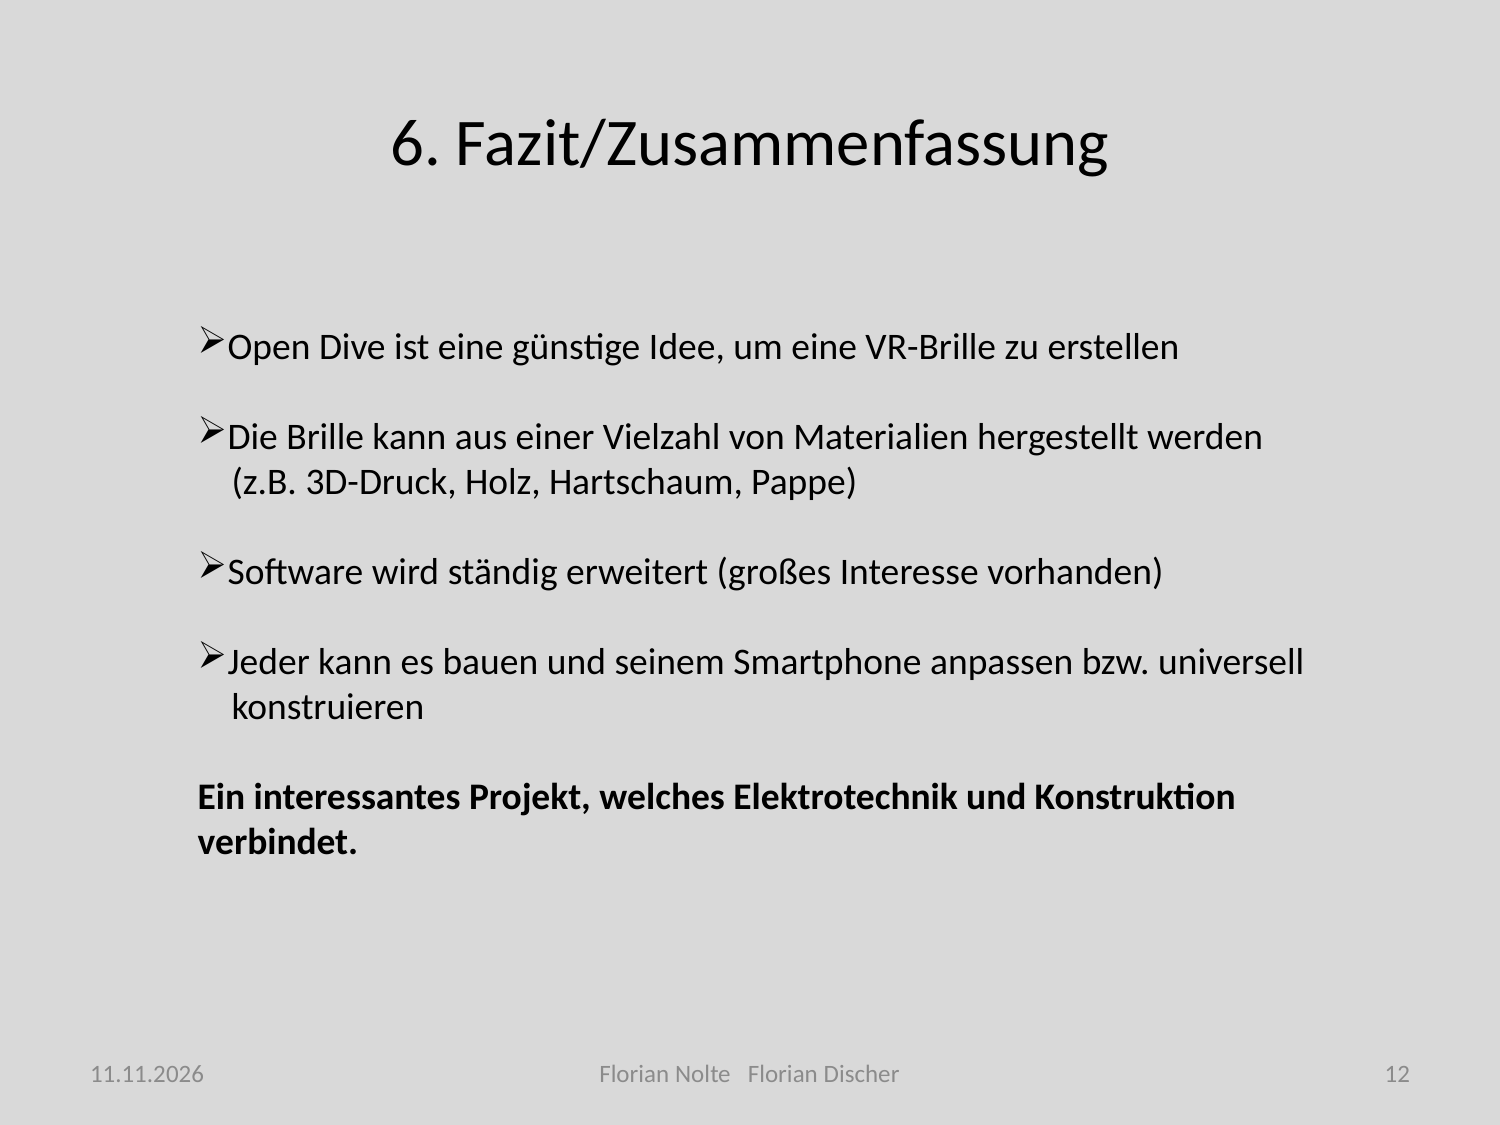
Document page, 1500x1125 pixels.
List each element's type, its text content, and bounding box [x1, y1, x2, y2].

title 6. Fazit/Zusammenfassung [75, 45, 1425, 233]
text_box Open Dive ist eine günstige Idee, um eine VR-Brille zu erstellen Die Brille kann aus einer Vielzahl von Materialien hergestellt werden (z.B. 3D-Druck, Holz, Hartschaum, Pappe) Software wird ständig erweitert (großes Interesse vorhanden) Jeder kann es bauen und seinem Smartphone anpassen bzw. universell konstruieren Ein interessantes Projekt, welches Elektrotechnik und Konstruktion verbindet. [182, 314, 1341, 915]
footer Florian Nolte Florian Discher [512, 1042, 988, 1103]
slide_number 12 [1074, 1042, 1425, 1103]
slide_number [75, 1042, 425, 1103]
